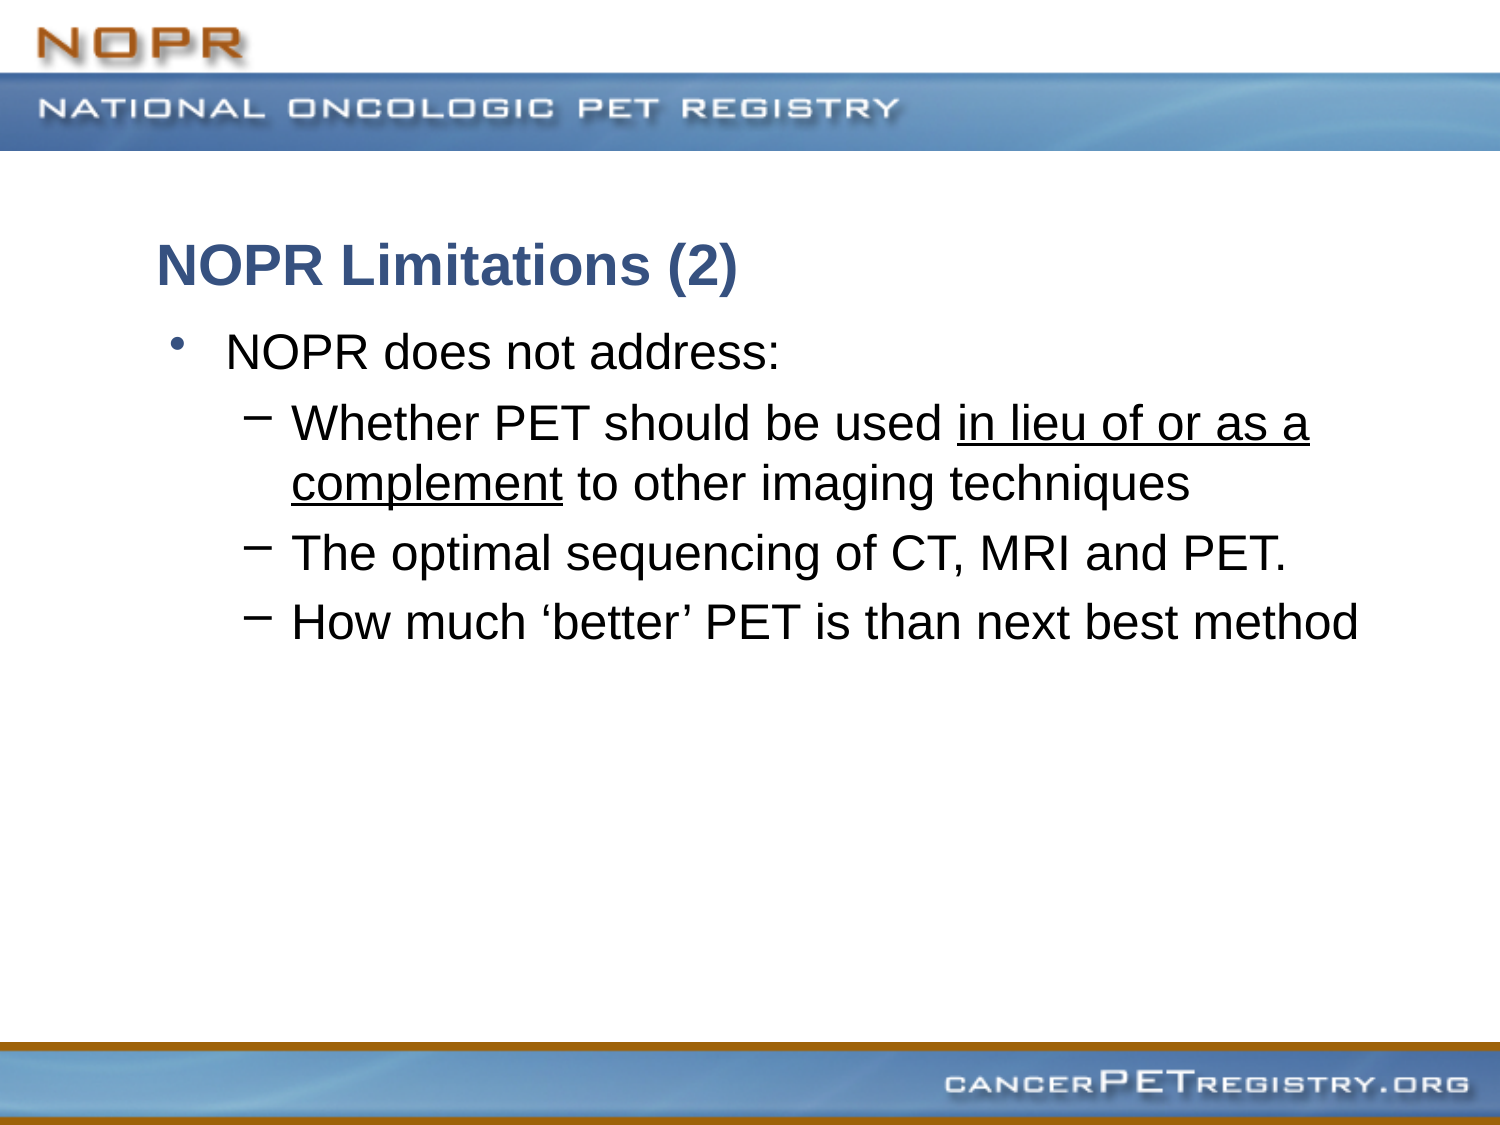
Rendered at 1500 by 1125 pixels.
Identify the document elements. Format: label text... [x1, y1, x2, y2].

picture [0, 1042, 1500, 1125]
title NOPR Limitations (2) [141, 212, 1363, 313]
list NOPR does not address: Whether PET should be used in lieu of or as a complement to other imaging techniques The optimal sequencing of CT, MRI and PET. How much ‘better’ PET is than next best method [153, 312, 1442, 784]
picture [0, 24, 1500, 151]
